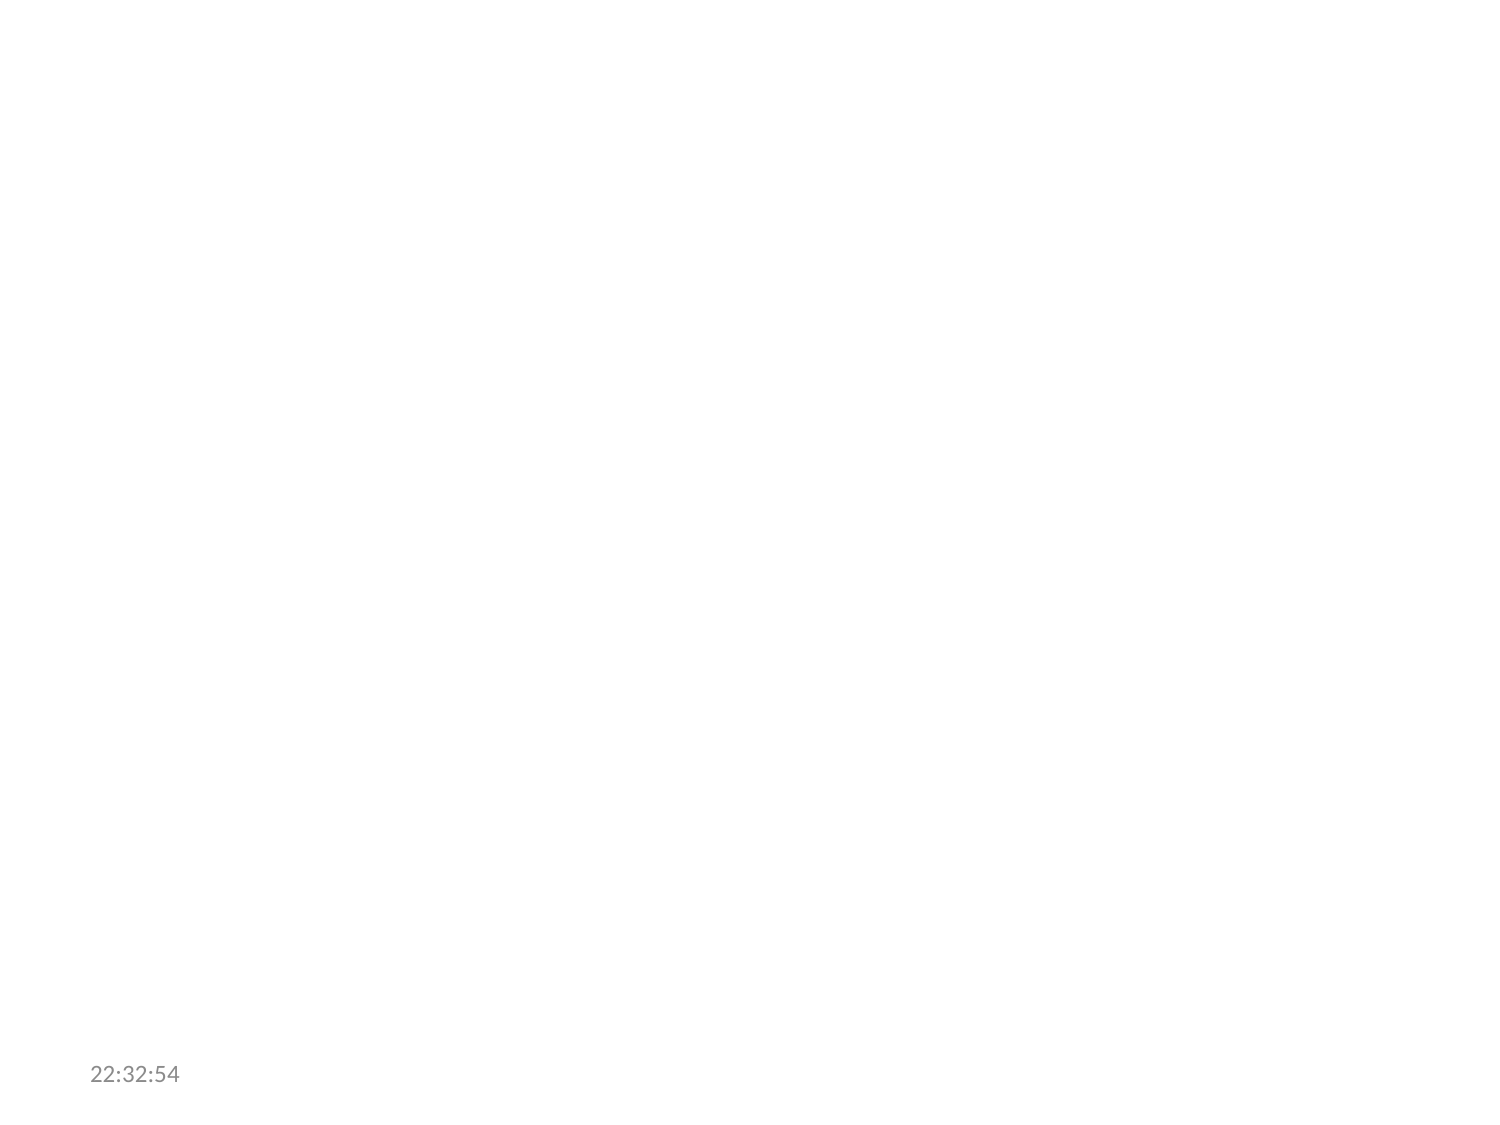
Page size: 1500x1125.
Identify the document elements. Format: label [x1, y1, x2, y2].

slide_number [75, 1042, 425, 1103]
